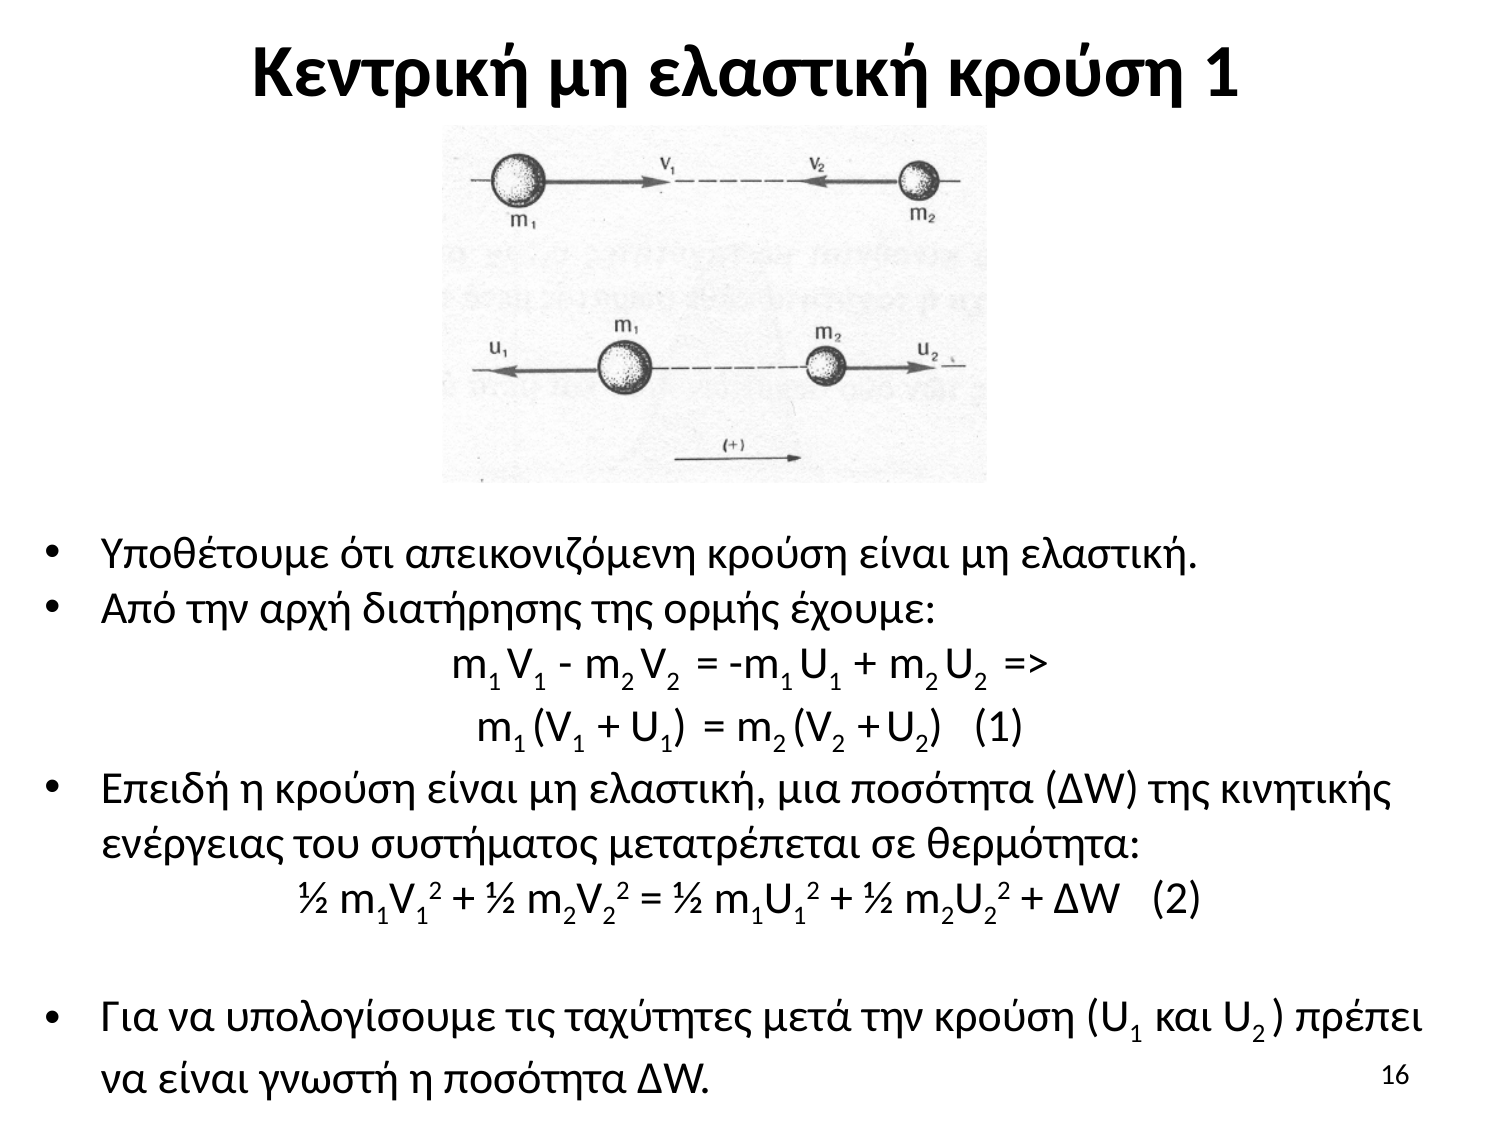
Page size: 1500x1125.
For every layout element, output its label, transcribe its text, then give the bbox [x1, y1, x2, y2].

list Υποθέτουμε ότι απεικονιζόμενη κρούση είναι μη ελαστική. Από την αρχή διατήρησης της ορμής έχουμε: m1 V1 - m2 V2 = -m1 U1 + m2 U2 => m1 (V1 + U1) = m2 (V2 + U2) (1) Επειδή η κρούση είναι μη ελαστική, μια ποσότητα (ΔW) της κινητικής ενέργειας του συστήματος μετατρέπεται σε θερμότητα: ½ m1V12 + ½ m2V22 = ½ m1U12 + ½ m2U22 + ΔW (2) Για να υπολογίσουμε τις ταχύτητες μετά την κρούση (U1 και U2 ) πρέπει να είναι γνωστή η ποσότητα ΔW. [29, 515, 1471, 1083]
title Κεντρική μη ελαστική κρούση 1 [41, 30, 1453, 102]
picture [442, 125, 987, 483]
slide_number 16 [1074, 1042, 1425, 1103]
